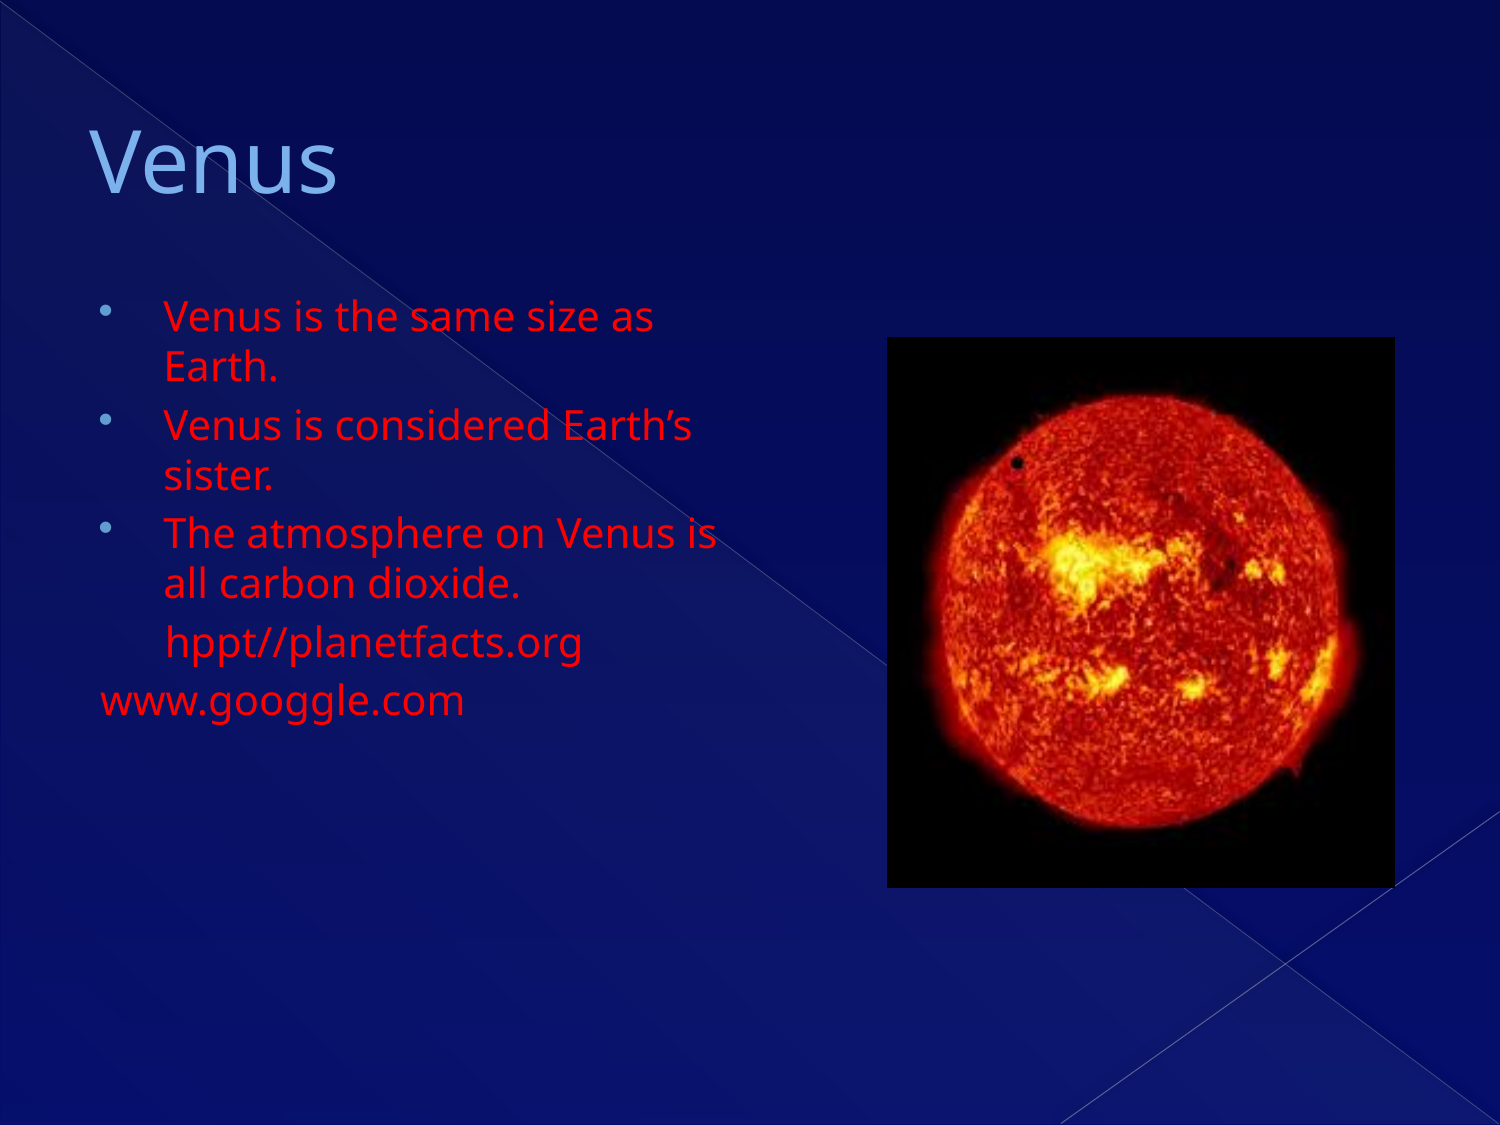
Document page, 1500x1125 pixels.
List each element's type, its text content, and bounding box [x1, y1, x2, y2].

title Venus [75, 43, 1425, 274]
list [887, 337, 1395, 888]
list Venus is the same size as Earth. Venus is considered Earth’s sister. The atmosphere on Venus is all carbon dioxide. hppt//planetfacts.org www.googgle.com [75, 282, 738, 1025]
